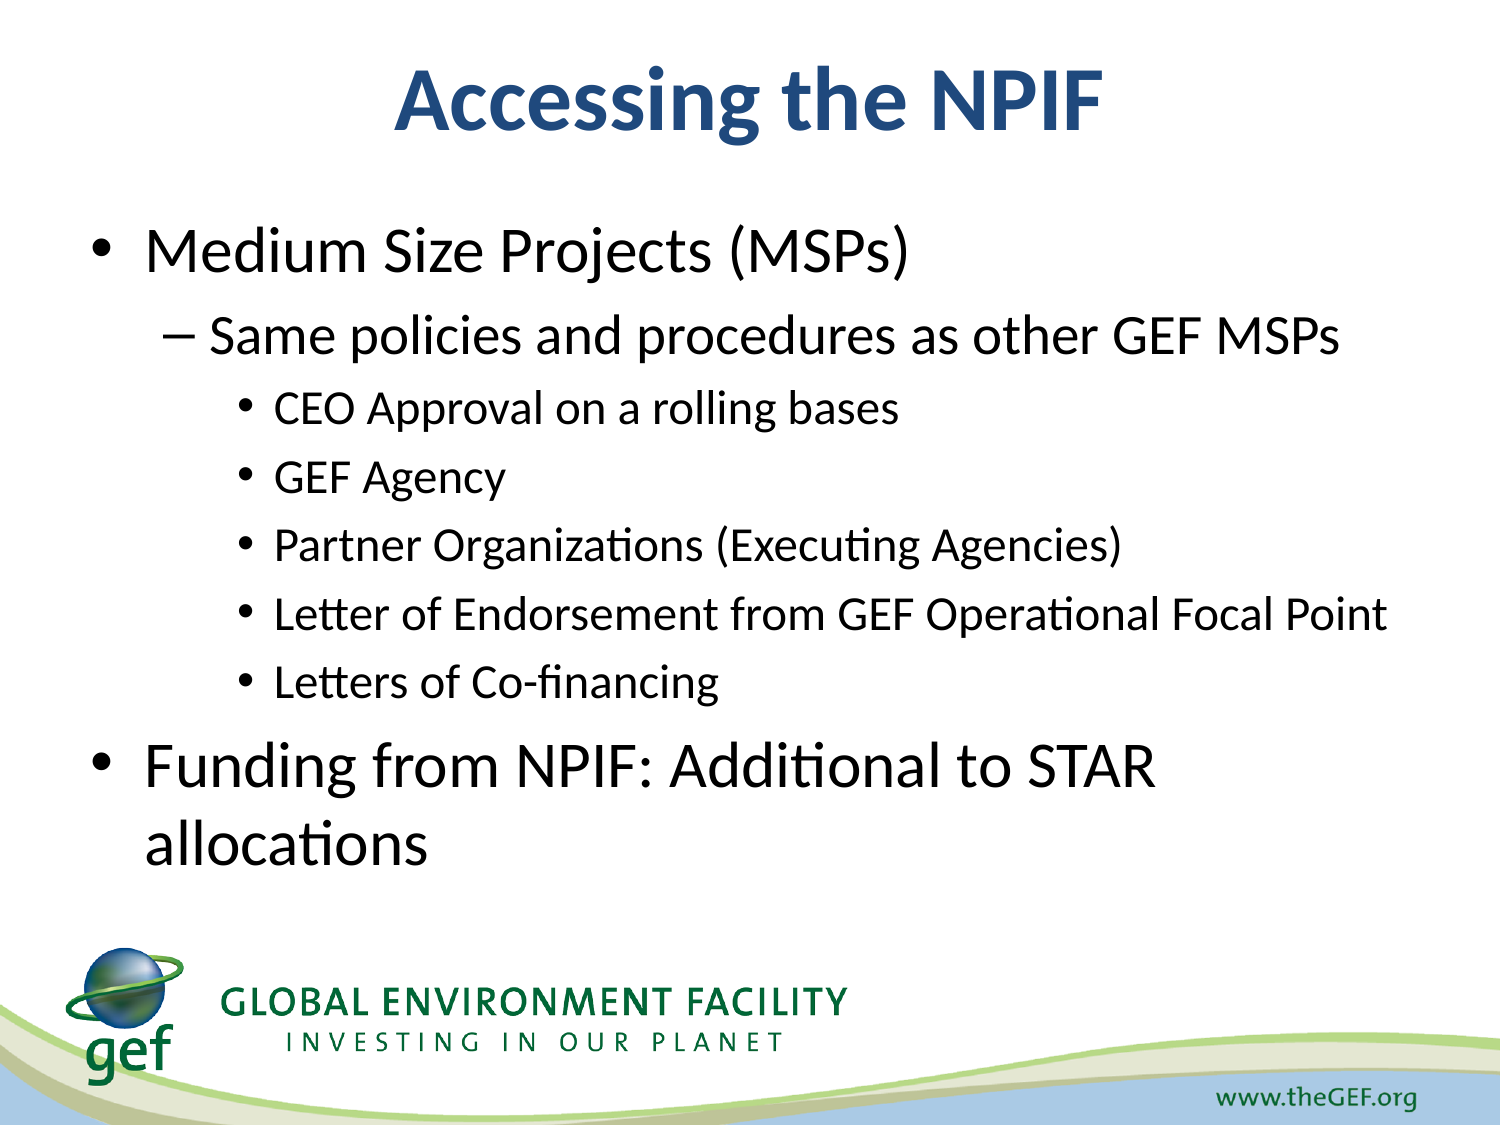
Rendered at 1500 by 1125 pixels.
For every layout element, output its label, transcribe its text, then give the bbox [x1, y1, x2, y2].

list Medium Size Projects (MSPs) Same policies and procedures as other GEF MSPs CEO Approval on a rolling bases GEF Agency Partner Organizations (Executing Agencies) Letter of Endorsement from GEF Operational Focal Point Letters of Co-financing Funding from NPIF: Additional to STAR allocations [74, 199, 1426, 938]
picture [0, 920, 1500, 1125]
title Accessing the NPIF [74, 0, 1426, 188]
